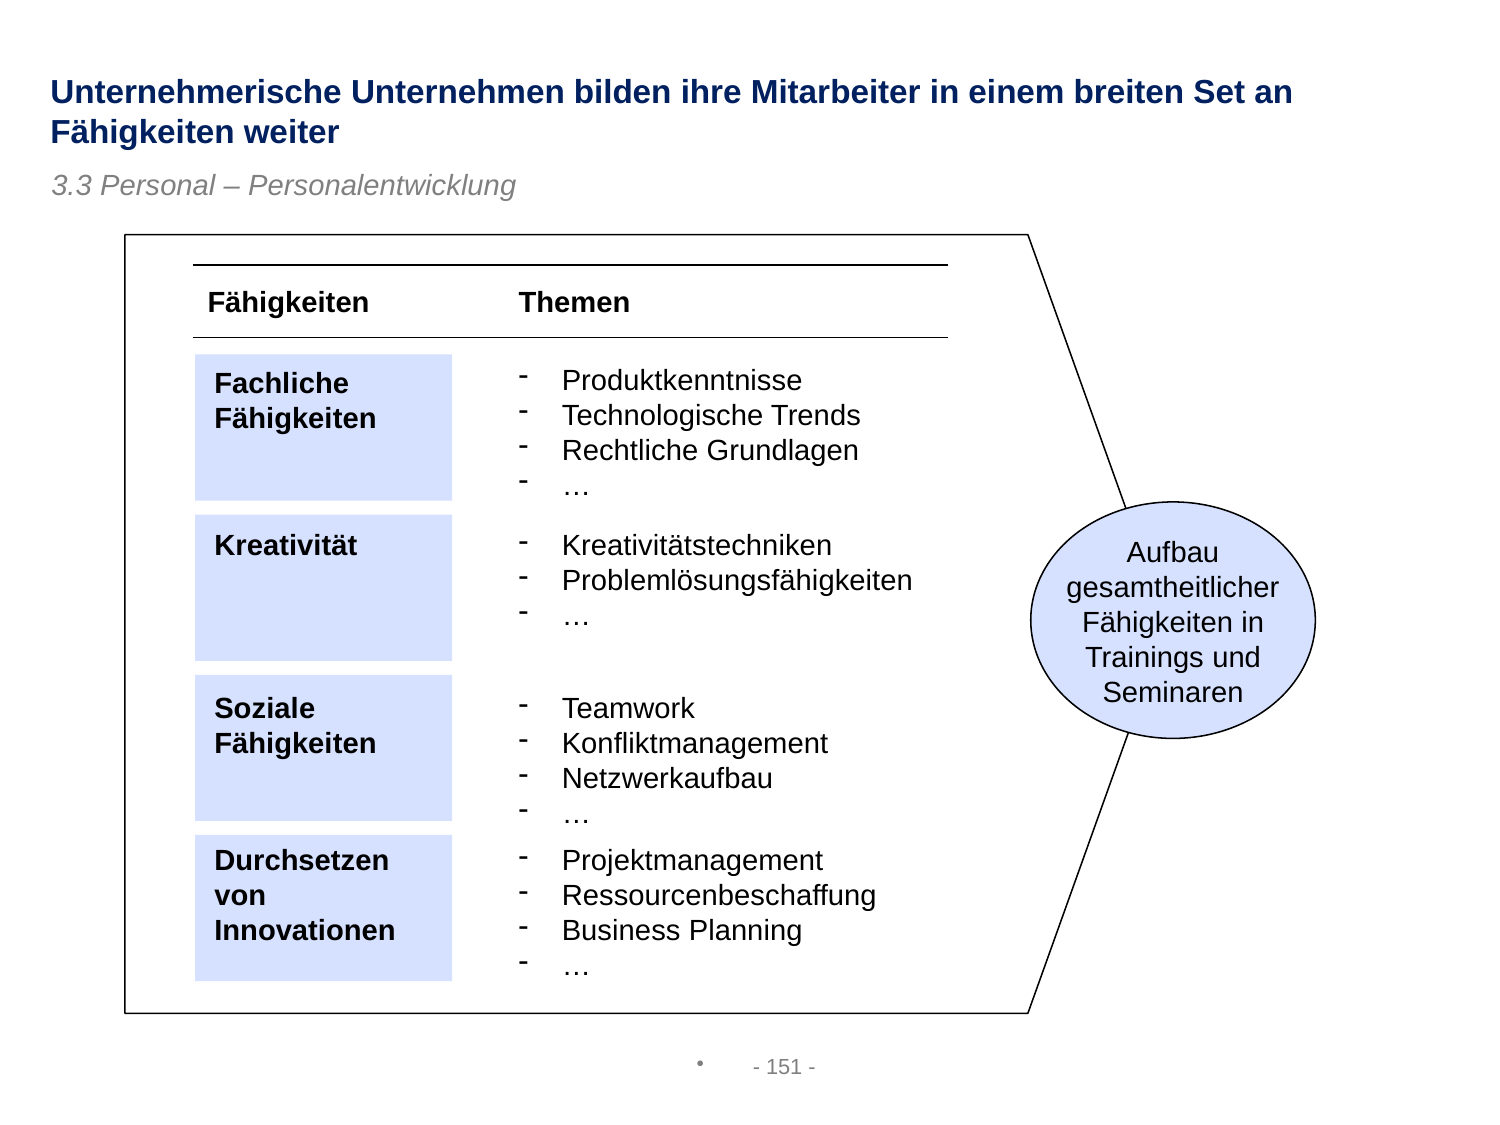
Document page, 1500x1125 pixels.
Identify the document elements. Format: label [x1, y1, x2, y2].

text_box [36, 159, 532, 209]
text_box [35, 63, 1433, 158]
slide_number [599, 1045, 913, 1093]
text_box [124, 234, 1339, 1014]
